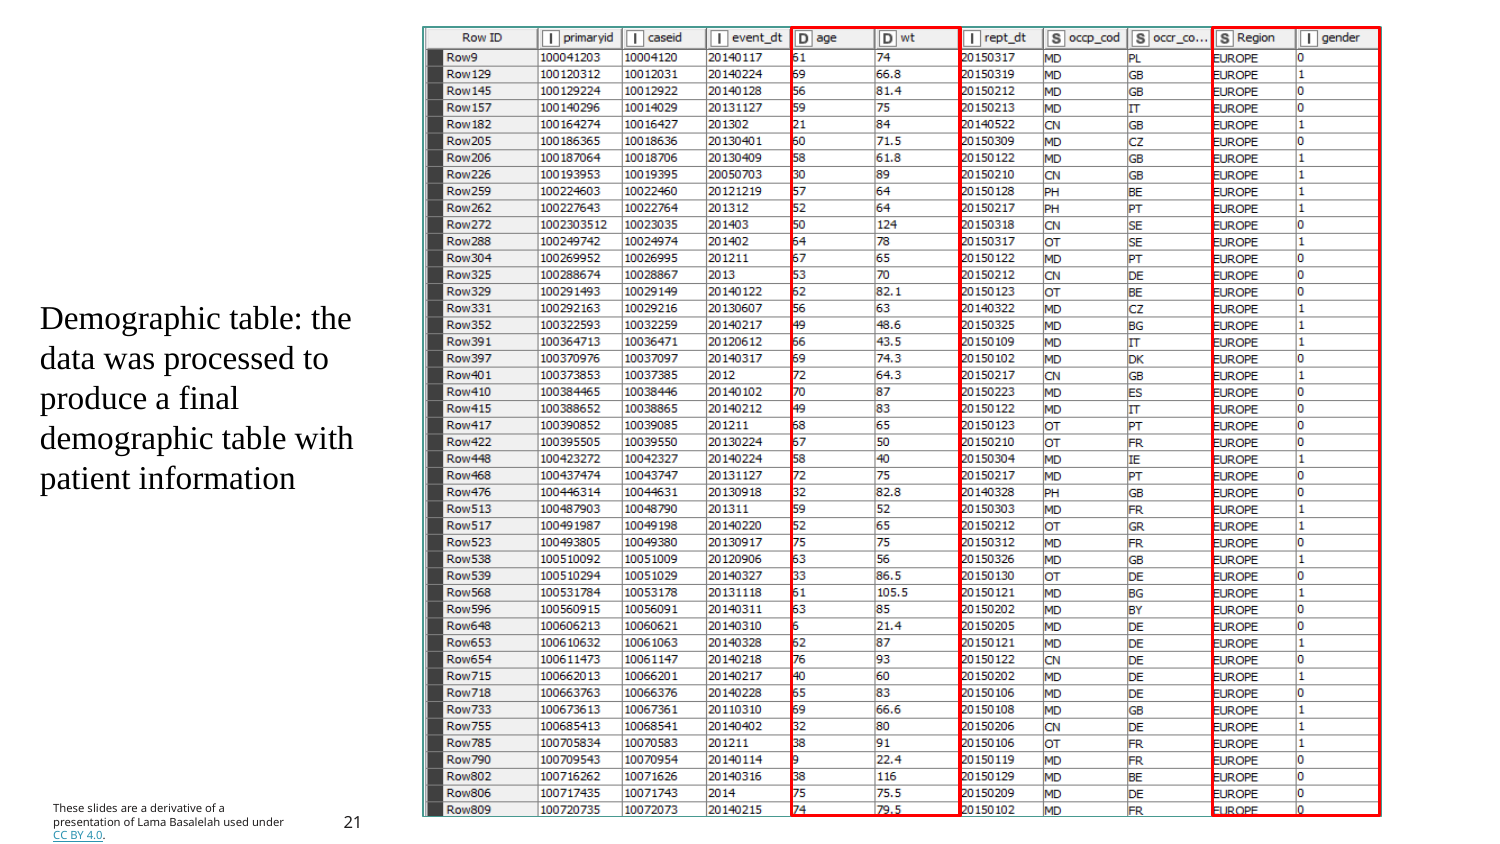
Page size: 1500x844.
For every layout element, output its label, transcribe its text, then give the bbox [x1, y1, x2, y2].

text_box Demographic table: the data was processed to produce a final demographic table with patient information [24, 281, 423, 512]
picture [423, 27, 1381, 816]
slide_number 21 [305, 804, 401, 843]
